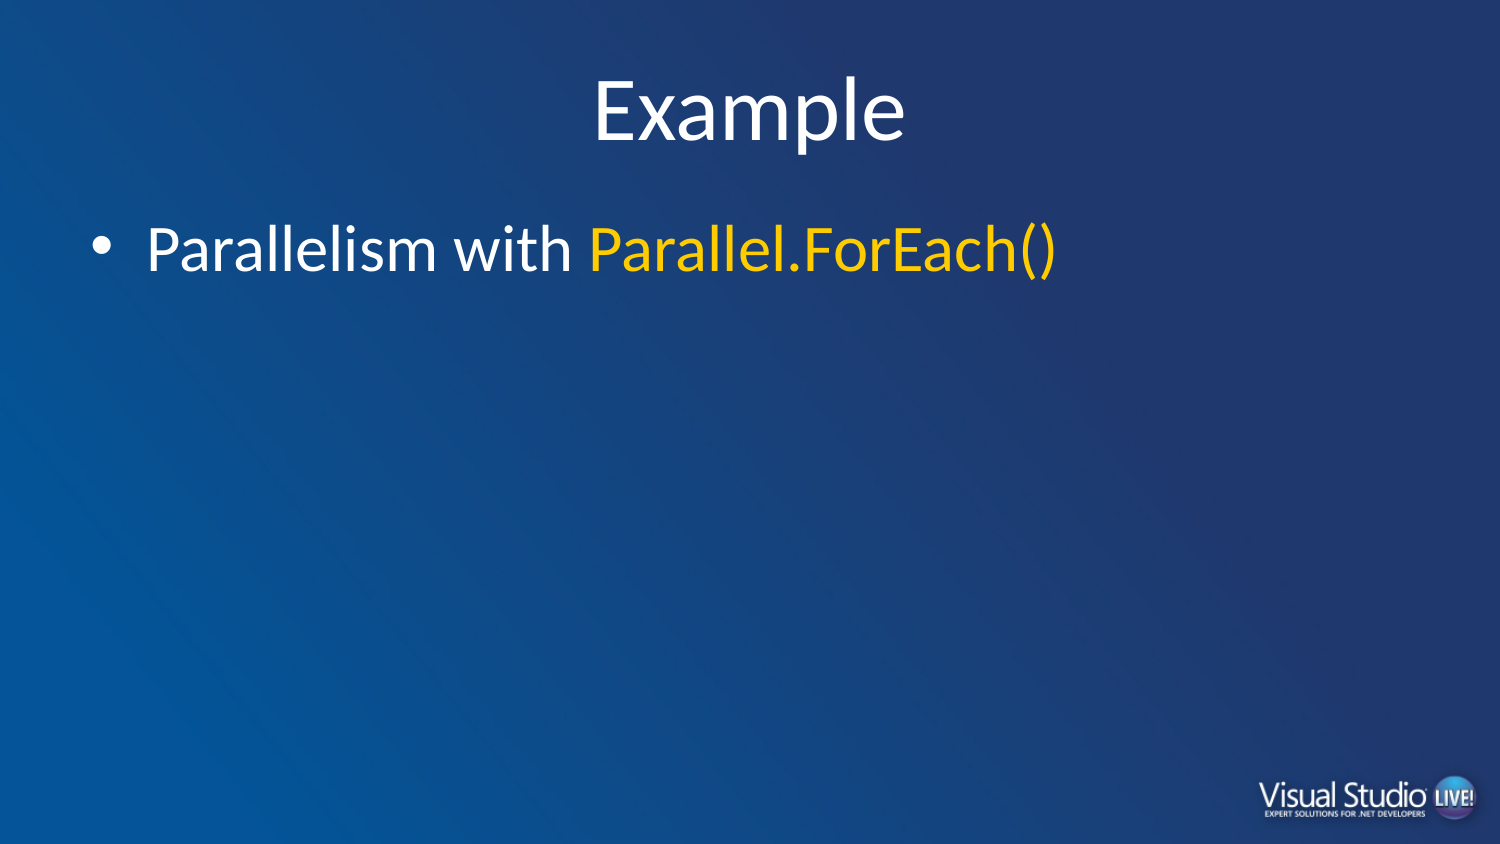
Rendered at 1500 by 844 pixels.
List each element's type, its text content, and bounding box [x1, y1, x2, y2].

title Example [75, 33, 1425, 175]
picture [0, 0, 1500, 844]
list Parallelism with Parallel.ForEach() [75, 196, 1425, 754]
